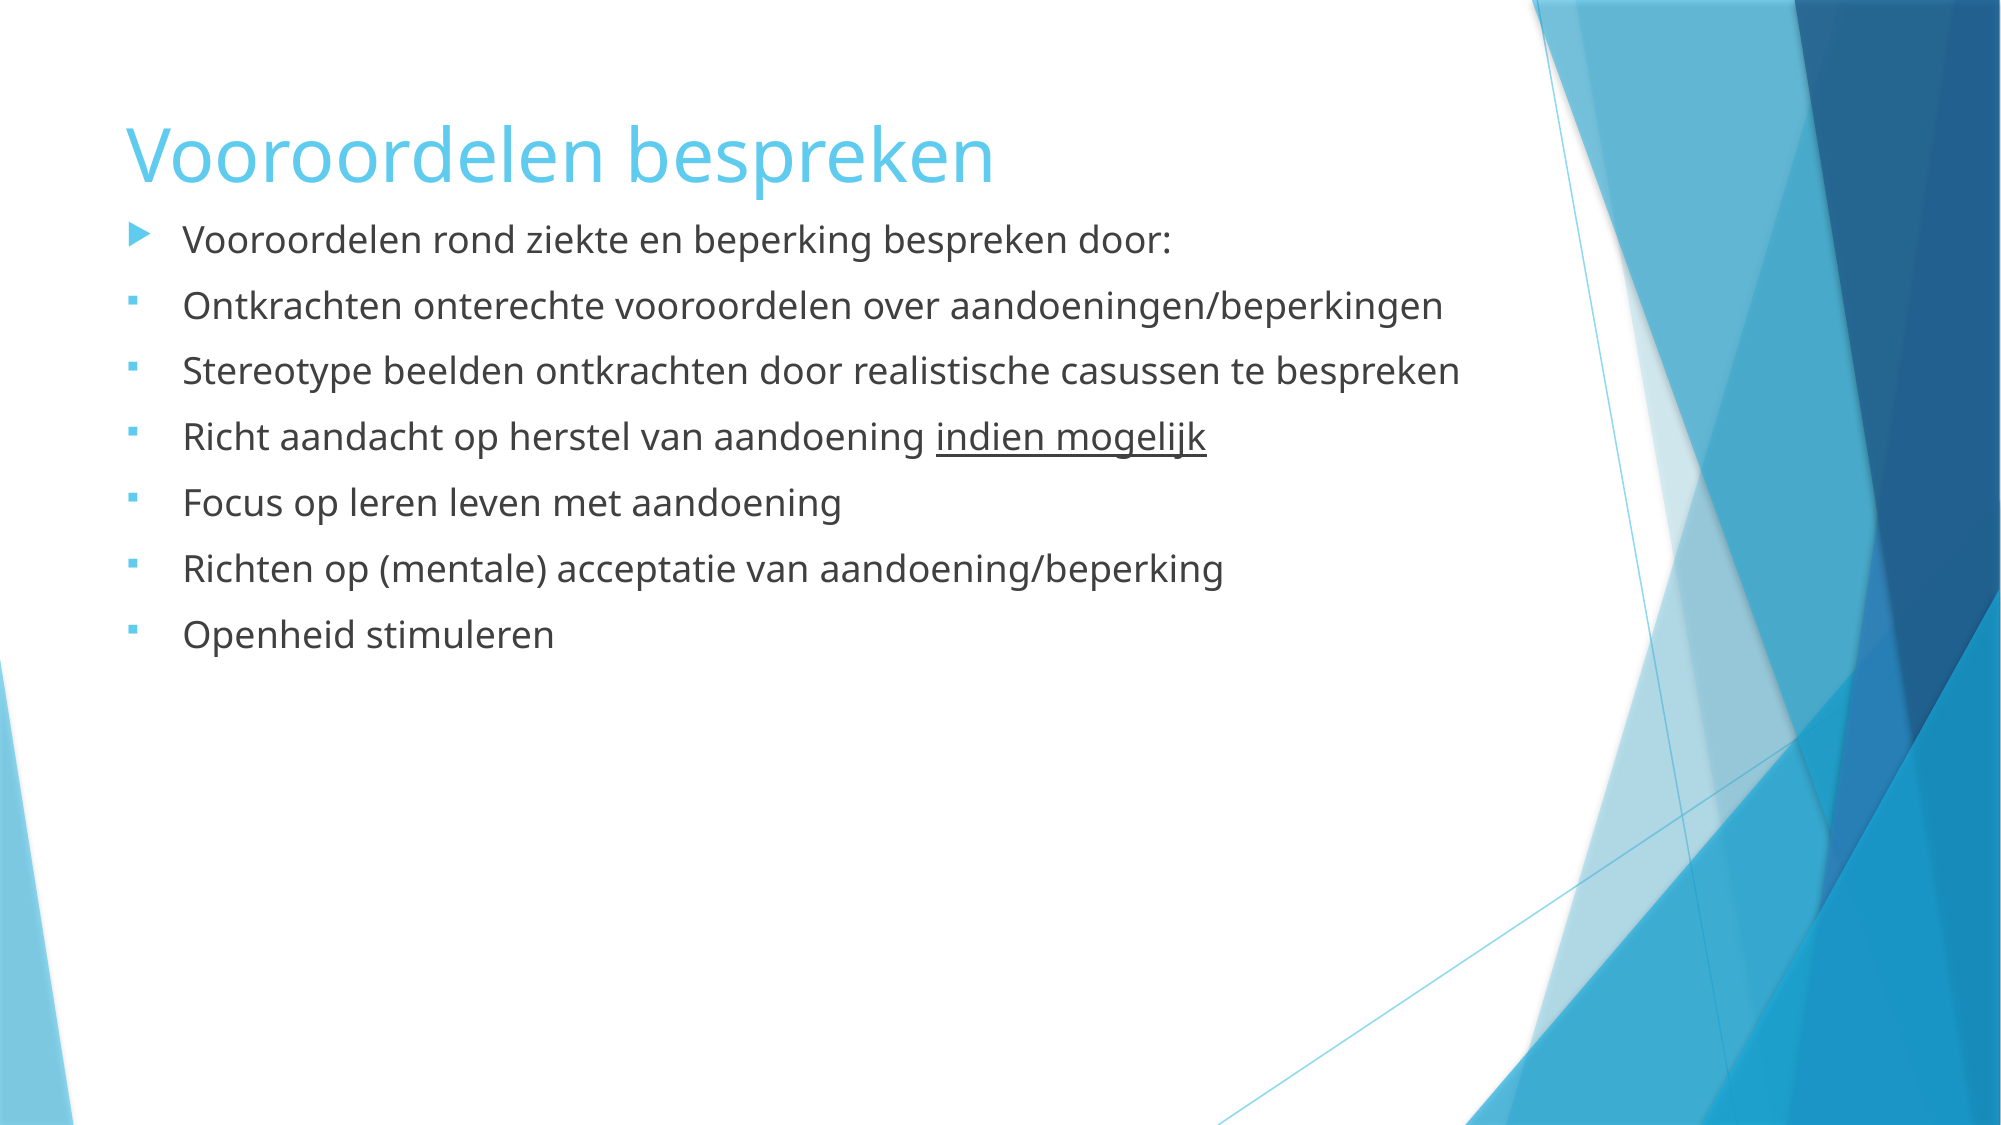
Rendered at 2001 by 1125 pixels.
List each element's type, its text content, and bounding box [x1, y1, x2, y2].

list Vooroordelen rond ziekte en beperking bespreken door: Ontkrachten onterechte vooroordelen over aandoeningen/beperkingen Stereotype beelden ontkrachten door realistische casussen te bespreken Richt aandacht op herstel van aandoening indien mogelijk Focus op leren leven met aandoening Richten op (mentale) acceptatie van aandoening/beperking Openheid stimuleren [111, 208, 1522, 845]
title Vooroordelen bespreken [111, 99, 1522, 208]
